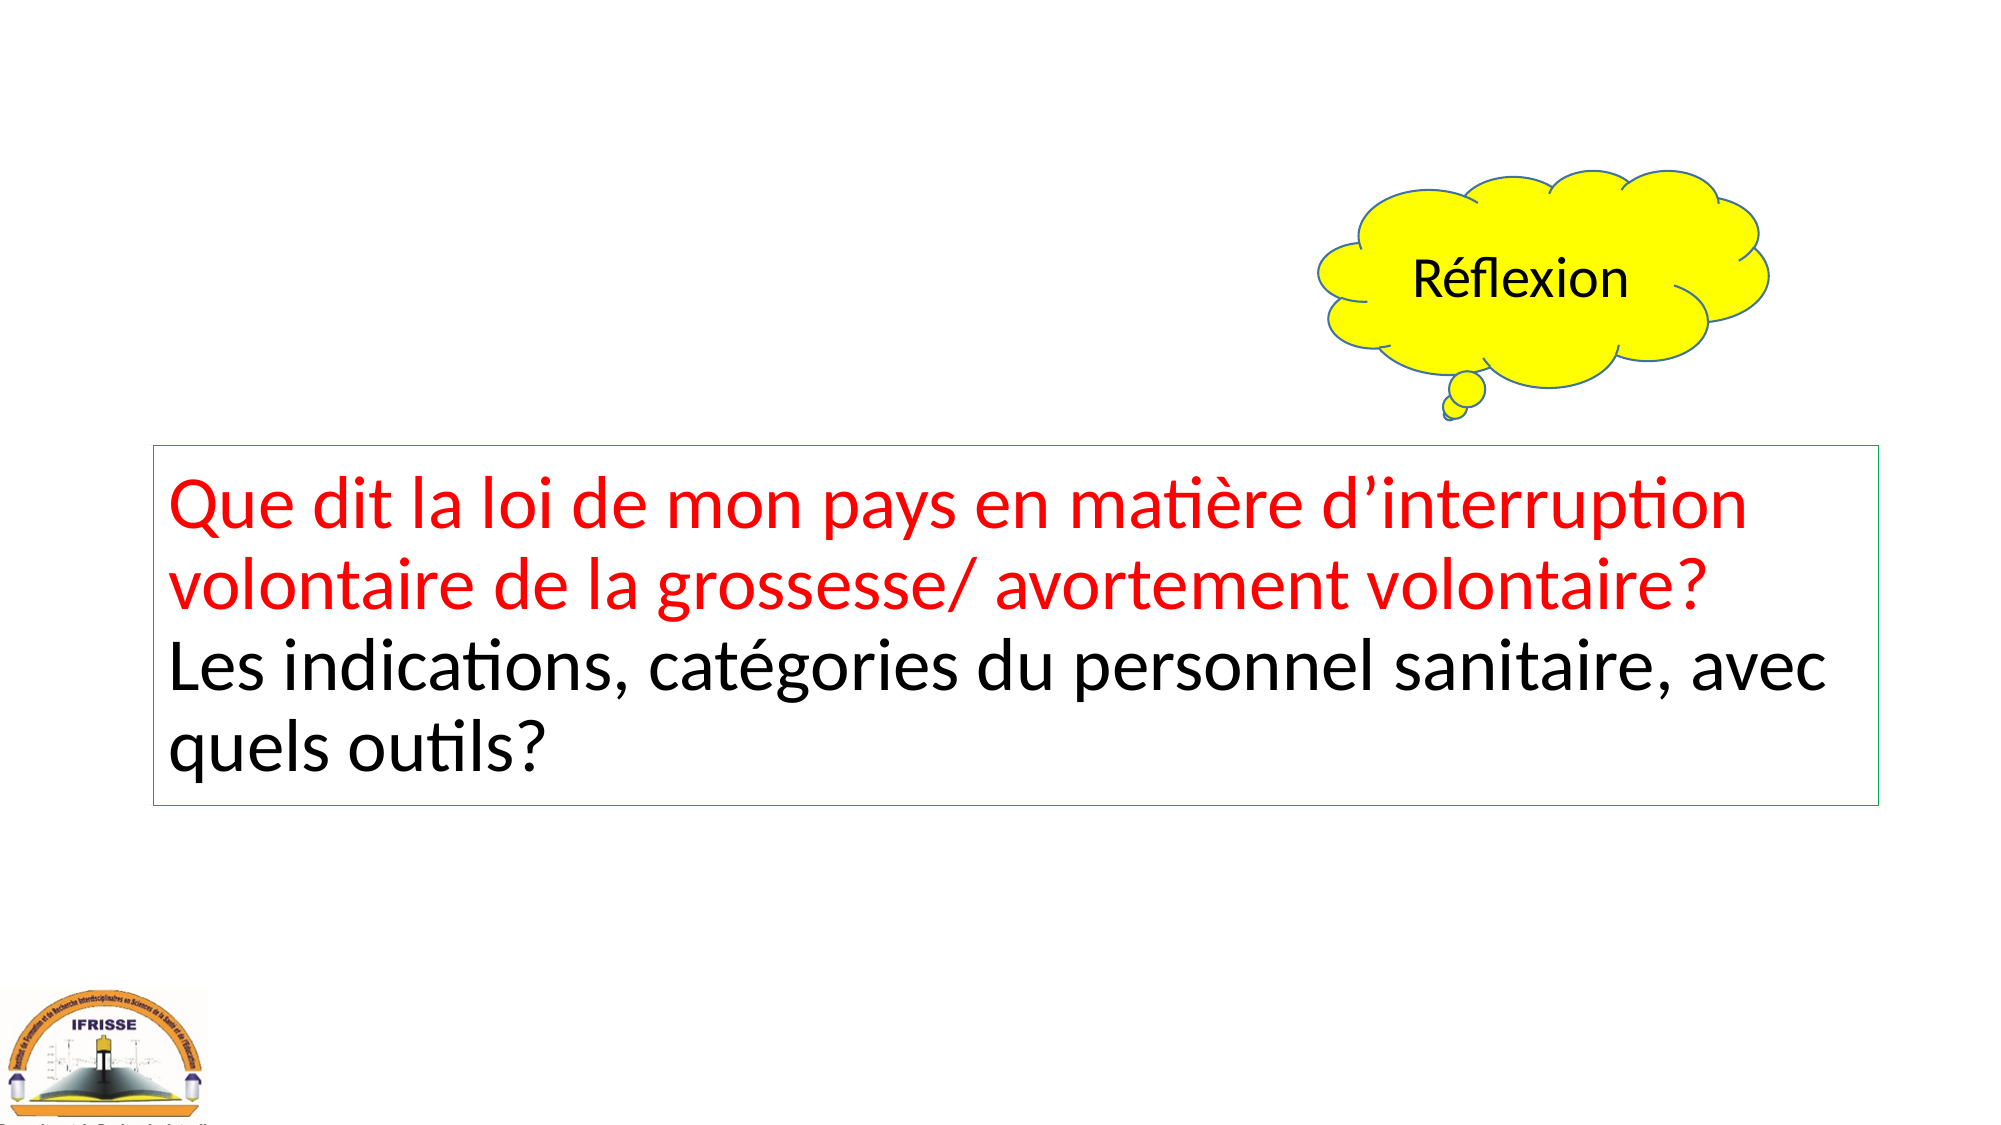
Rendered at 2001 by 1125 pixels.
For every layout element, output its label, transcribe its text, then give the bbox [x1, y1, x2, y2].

text_box Réflexion [1317, 169, 1770, 422]
picture [0, 988, 208, 1125]
title Que dit la loi de mon pays en matière d’interruption volontaire de la grossesse/ avortement volontaire? Les indications, catégories du personnel sanitaire, avec quels outils? [153, 445, 1879, 806]
